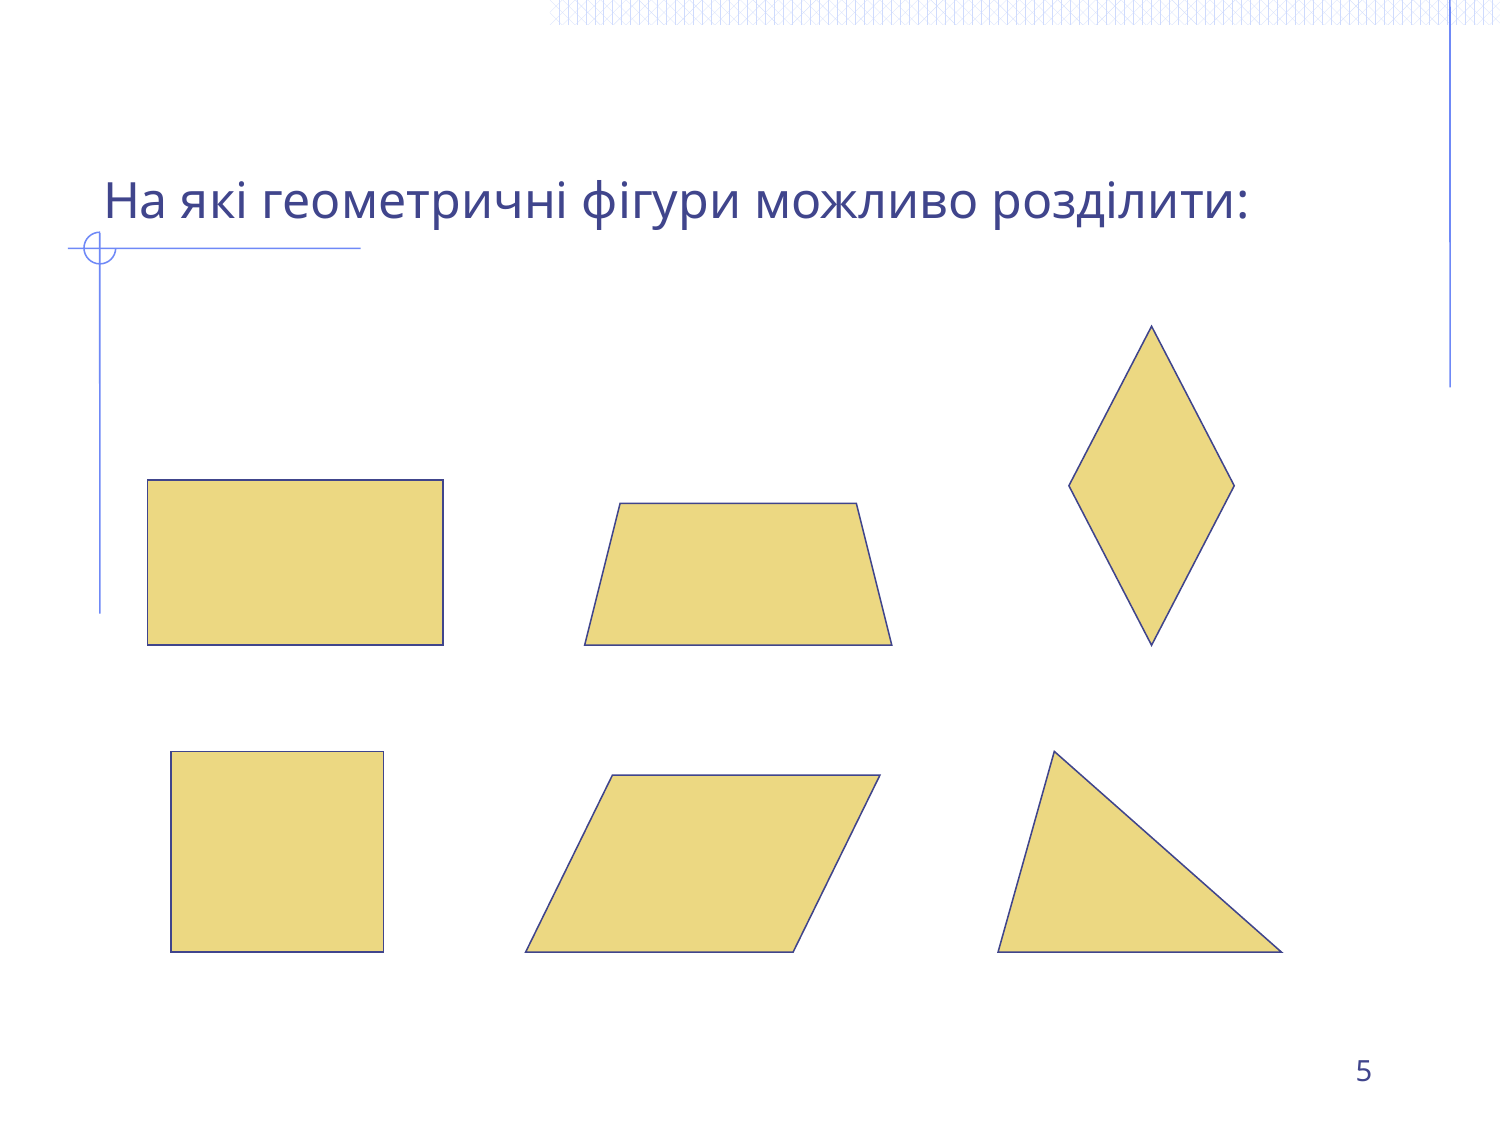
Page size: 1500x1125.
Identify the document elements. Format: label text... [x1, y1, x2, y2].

text_box На які геометричні фігури можливо розділити: [88, 160, 1400, 236]
text_box [1068, 326, 1235, 646]
text_box [147, 479, 443, 646]
slide_number 5 [1074, 1024, 1388, 1101]
text_box [171, 751, 384, 953]
text_box [998, 751, 1282, 953]
text_box [584, 503, 892, 646]
text_box [525, 775, 880, 953]
